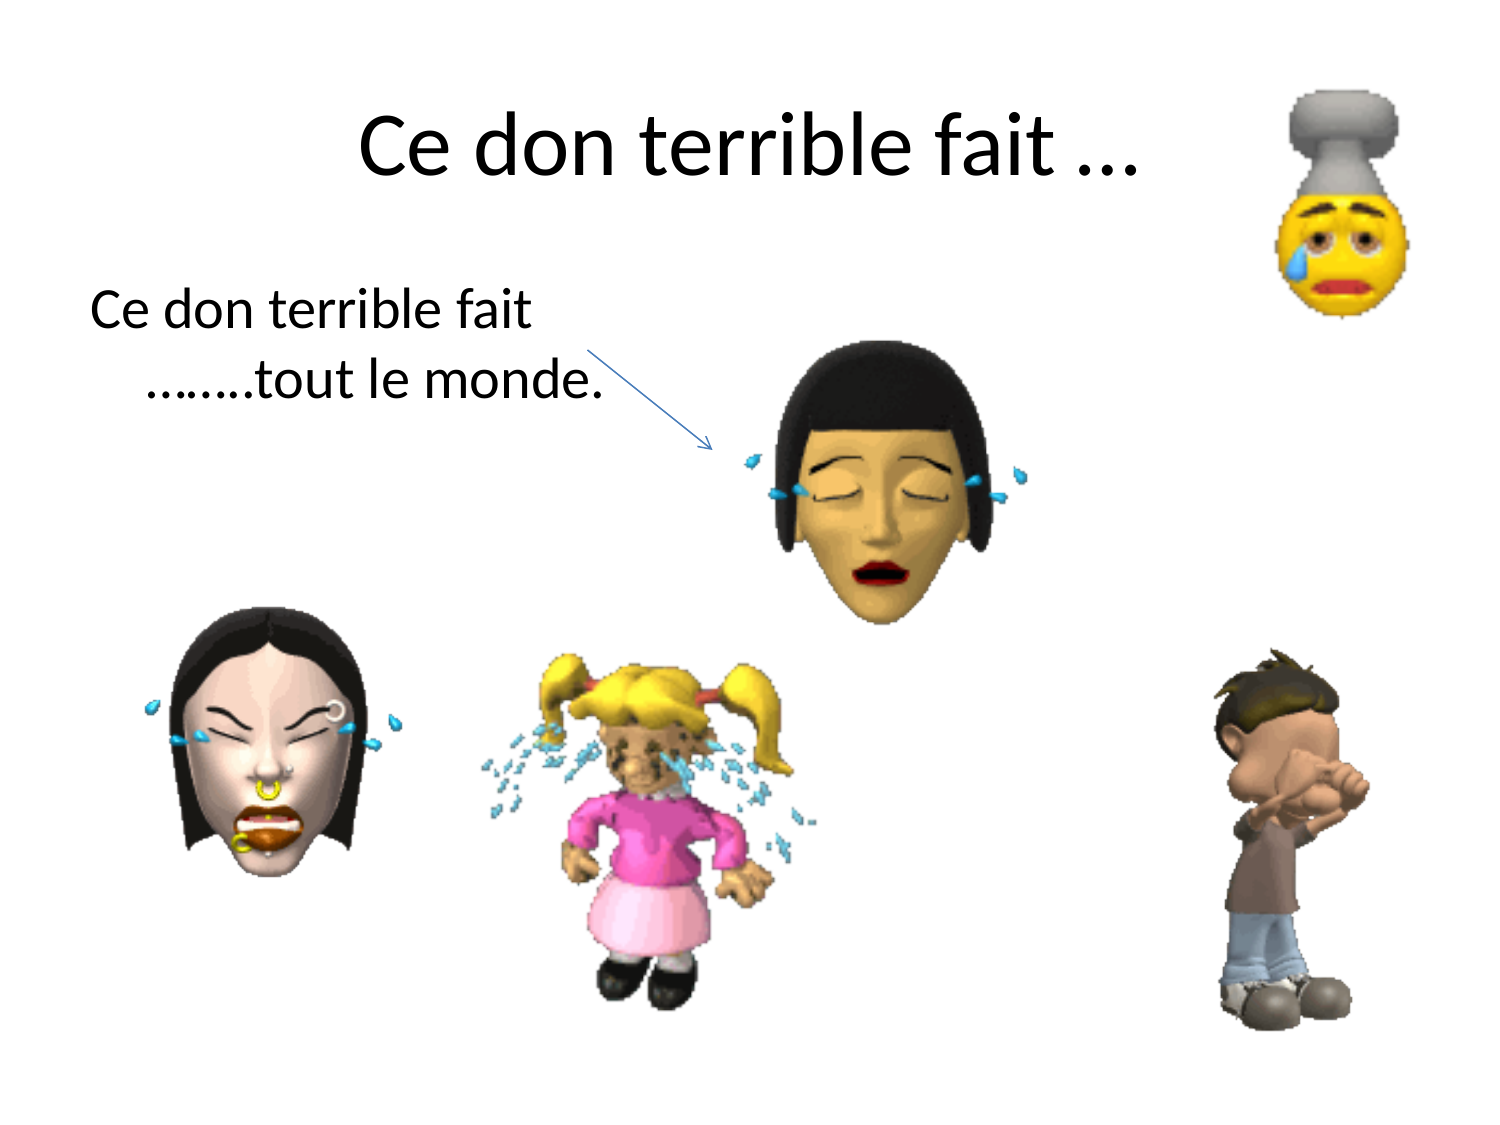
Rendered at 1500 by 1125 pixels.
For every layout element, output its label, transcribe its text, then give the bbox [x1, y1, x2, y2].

list Ce don terrible fait ……..tout le monde. [75, 262, 738, 1005]
picture [124, 599, 413, 888]
picture [449, 587, 866, 1026]
picture [1162, 637, 1388, 1047]
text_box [587, 349, 713, 451]
title Ce don terrible fait … [75, 45, 1425, 233]
picture [1224, 87, 1463, 326]
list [724, 324, 1038, 638]
